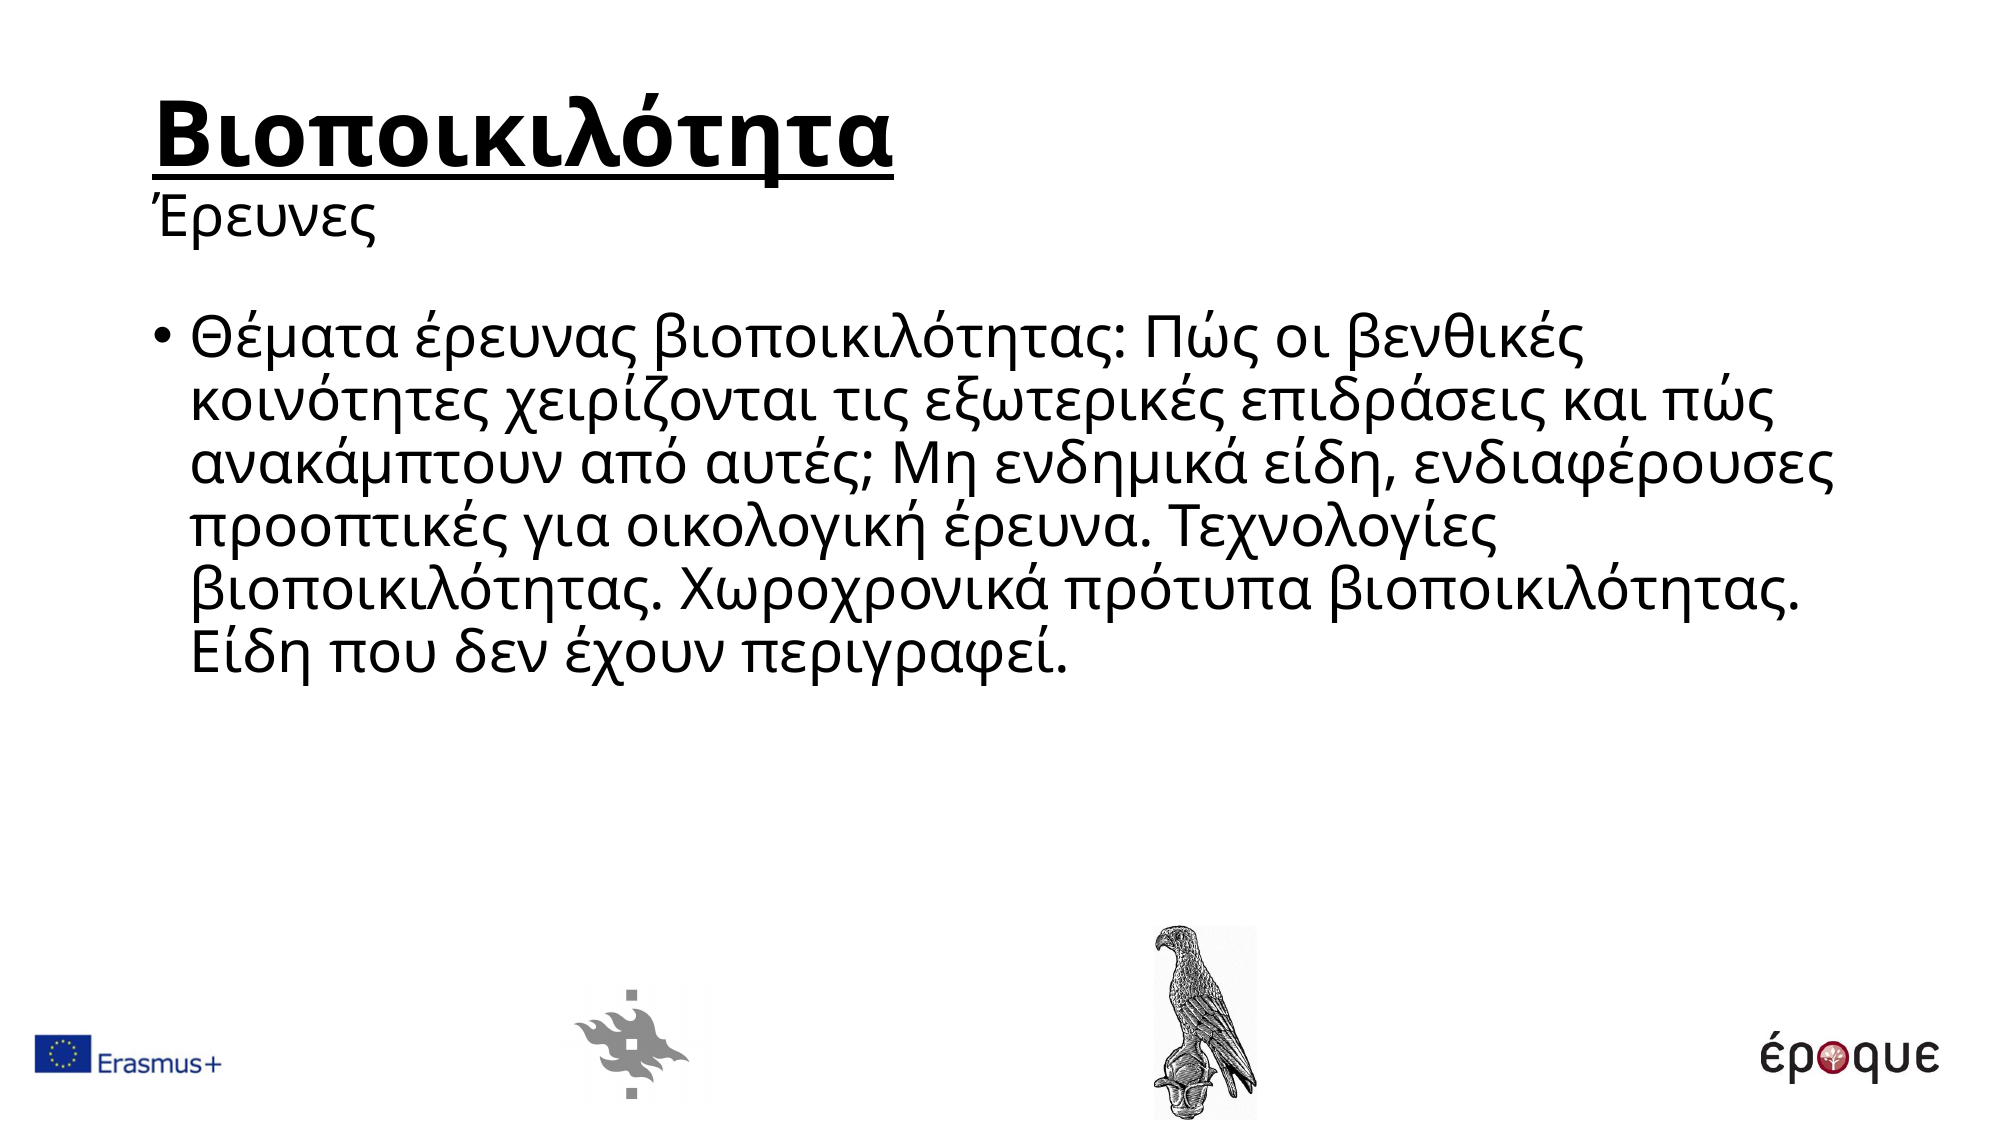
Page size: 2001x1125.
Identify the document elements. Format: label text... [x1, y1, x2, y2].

picture [1154, 925, 1258, 1120]
title Bιοποικιλότητα Έρευνες [137, 59, 1863, 278]
picture [33, 1024, 223, 1084]
picture [1761, 1031, 1939, 1084]
list Θέματα έρευνας βιοποικιλότητας: Πώς οι βενθικές κοινότητες χειρίζονται τις εξωτερικές επιδράσεις και πώς ανακάμπτουν από αυτές; Μη ενδημικά είδη, ενδιαφέρουσες προοπτικές για οικολογική έρευνα. Τεχνολογίες βιοποικιλότητας. Χωροχρονικά πρότυπα βιοποικιλότητας. Είδη που δεν έχουν περιγραφεί. [137, 299, 1863, 1014]
picture [556, 981, 712, 1107]
